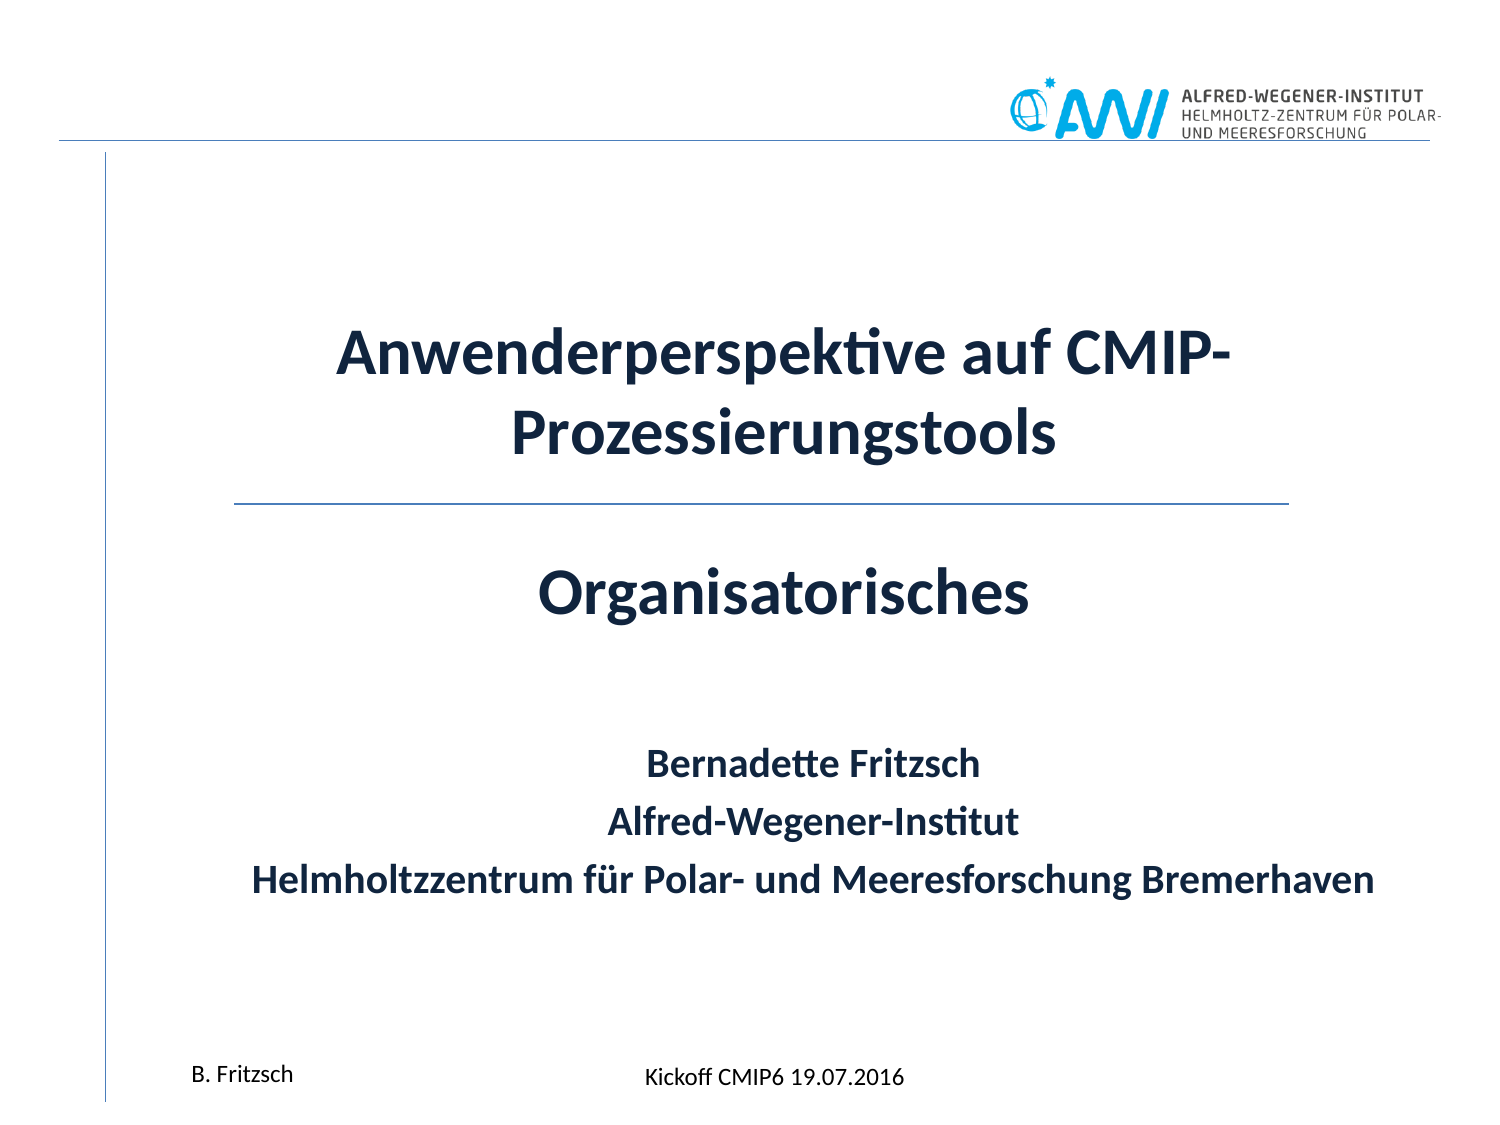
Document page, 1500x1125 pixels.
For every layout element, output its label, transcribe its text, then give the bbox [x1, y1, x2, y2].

title Anwenderperspektive auf CMIP-Prozessierungstools Organisatorisches [146, 160, 1423, 776]
picture [1100, 101, 1127, 139]
picture [1010, 76, 1441, 139]
picture [1063, 101, 1089, 139]
picture [1018, 118, 1025, 126]
picture [1021, 97, 1036, 125]
subtitle Bernadette Fritzsch Alfred-Wegener-Institut Helmholtzzentrum für Polar- und Meeresforschung Bremerhaven [199, 727, 1429, 1071]
